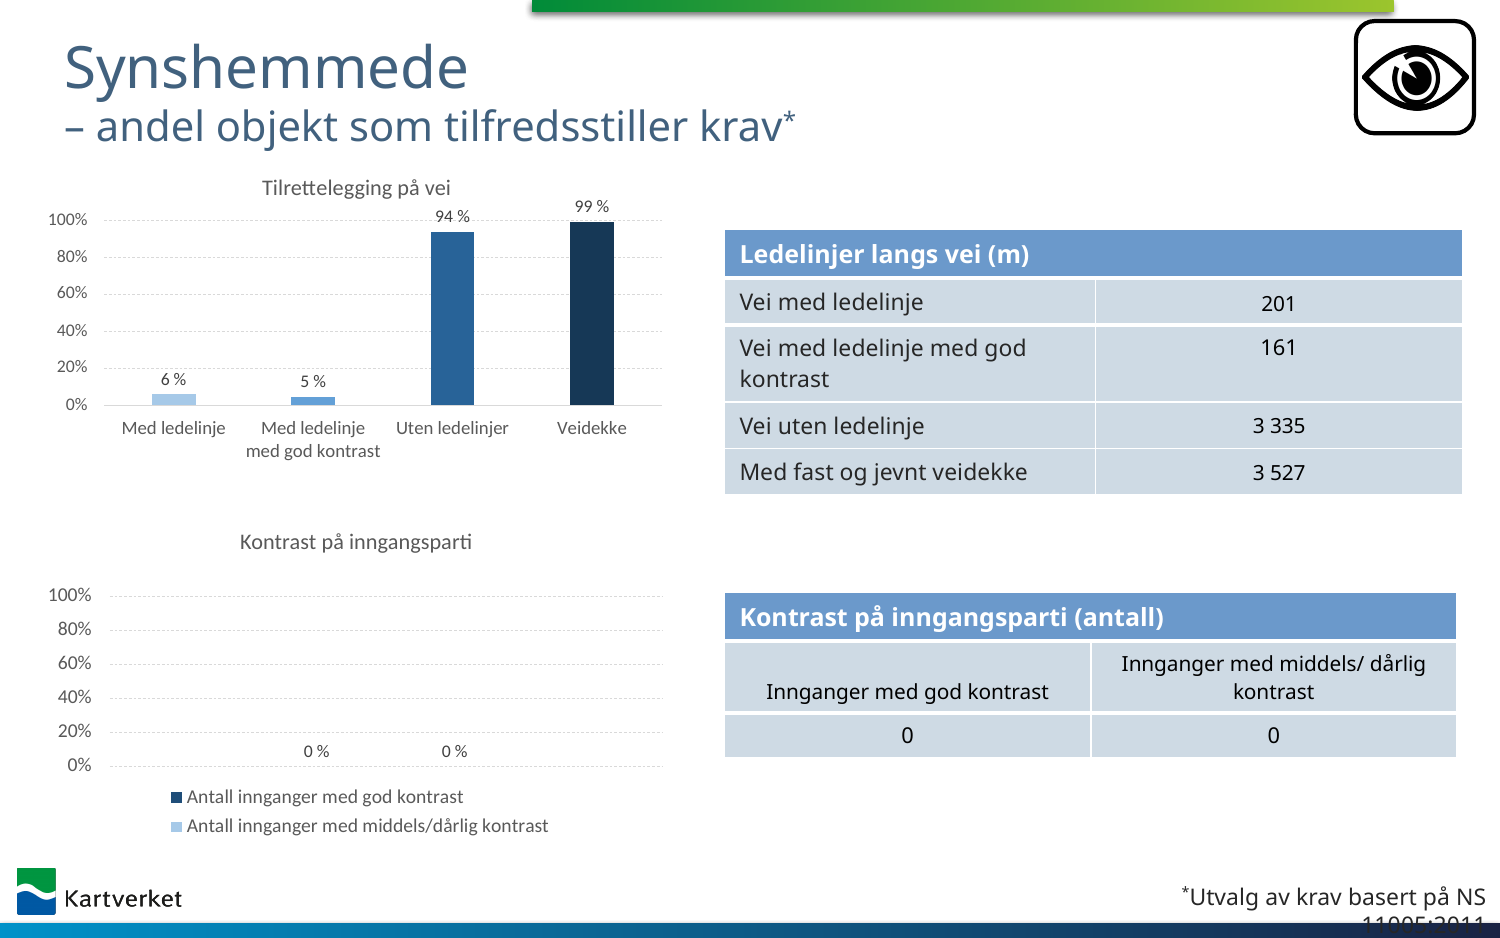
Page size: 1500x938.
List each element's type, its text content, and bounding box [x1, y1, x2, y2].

table_cell Med fast og jevnt veidekke [725, 449, 1095, 494]
table_header Ledelinjer langs vei (m) [725, 230, 1462, 276]
table_cell 0 [1092, 715, 1456, 757]
table_header Kontrast på inngangsparti (antall) [725, 593, 1456, 639]
picture [41, 166, 673, 492]
table_cell Innganger med middels/ dårlig kontrast [1092, 643, 1456, 711]
table_cell Vei med ledelinje [725, 280, 1095, 323]
table_cell 3 527 [1096, 449, 1462, 494]
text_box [1355, 20, 1475, 134]
table_cell Innganger med god kontrast [725, 643, 1090, 711]
text_box Synshemmede – andel objekt som tilfredsstiller krav* [49, 24, 1431, 158]
table_cell 3 335 [1096, 403, 1462, 448]
table_cell 161 [1096, 327, 1462, 401]
text_box *Utvalg av krav basert på NS 11005:2011 [1068, 873, 1500, 938]
table_cell 0 [725, 715, 1090, 757]
picture [41, 520, 673, 846]
table_cell Vei uten ledelinje [725, 403, 1095, 448]
table_cell Vei med ledelinje med god kontrast [725, 327, 1095, 401]
table_cell 201 [1096, 280, 1462, 323]
